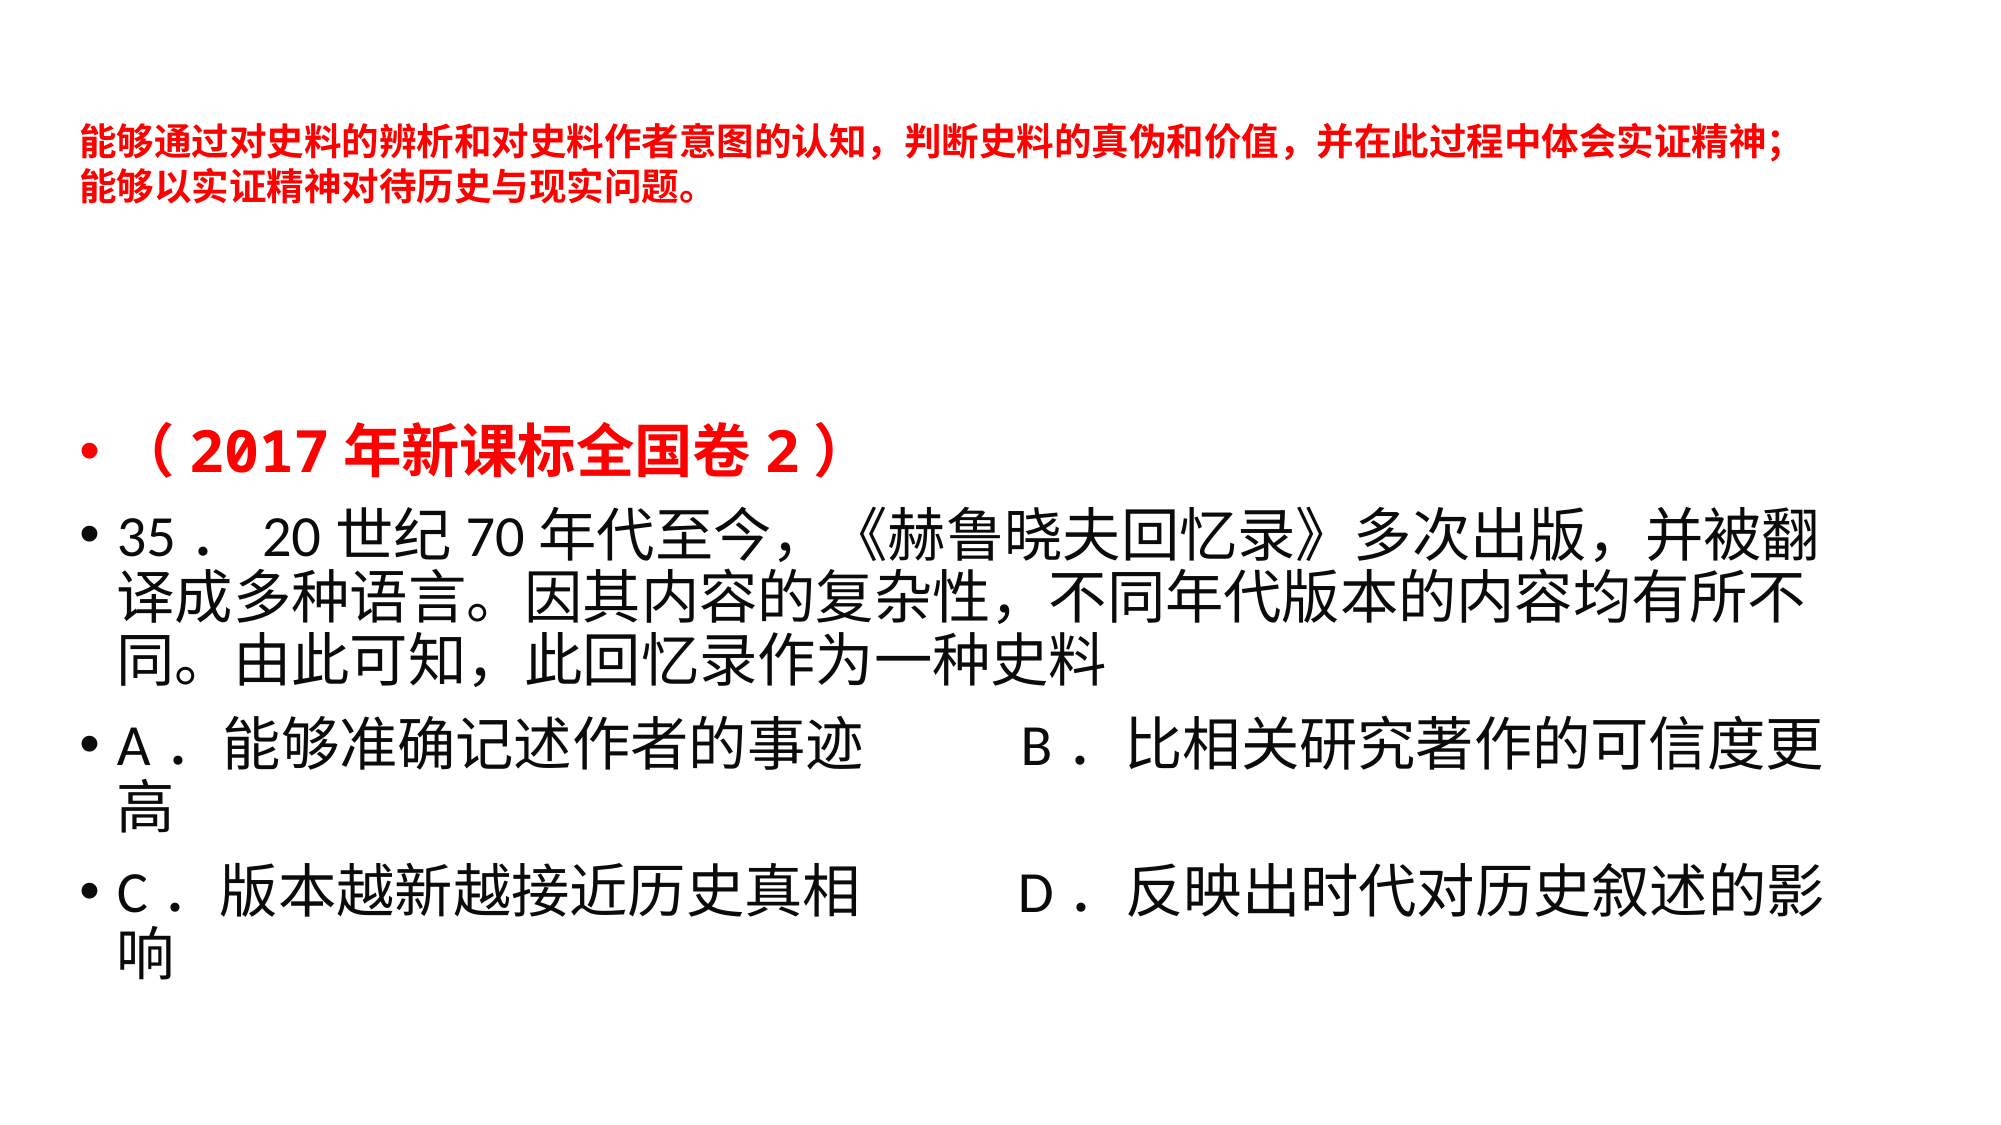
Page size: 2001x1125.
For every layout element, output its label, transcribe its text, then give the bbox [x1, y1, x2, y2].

list （2017年新课标全国卷2） 35．20世纪70年代至今，《赫鲁晓夫回忆录》多次出版，并被翻译成多种语言。因其内容的复杂性，不同年代版本的内容均有所不同。由此可知，此回忆录作为一种史料 A．能够准确记述作者的事迹 B．比相关研究著作的可信度更高 C．版本越新越接近历史真相 D．反映出时代对历史叙述的影响 [64, 239, 1865, 1125]
text_box 能够通过对史料的辨析和对史料作者意图的认知，判断史料的真伪和价值，并在此过程中体会实证精神； 能够以实证精神对待历史与现实问题。 [64, 110, 1806, 215]
